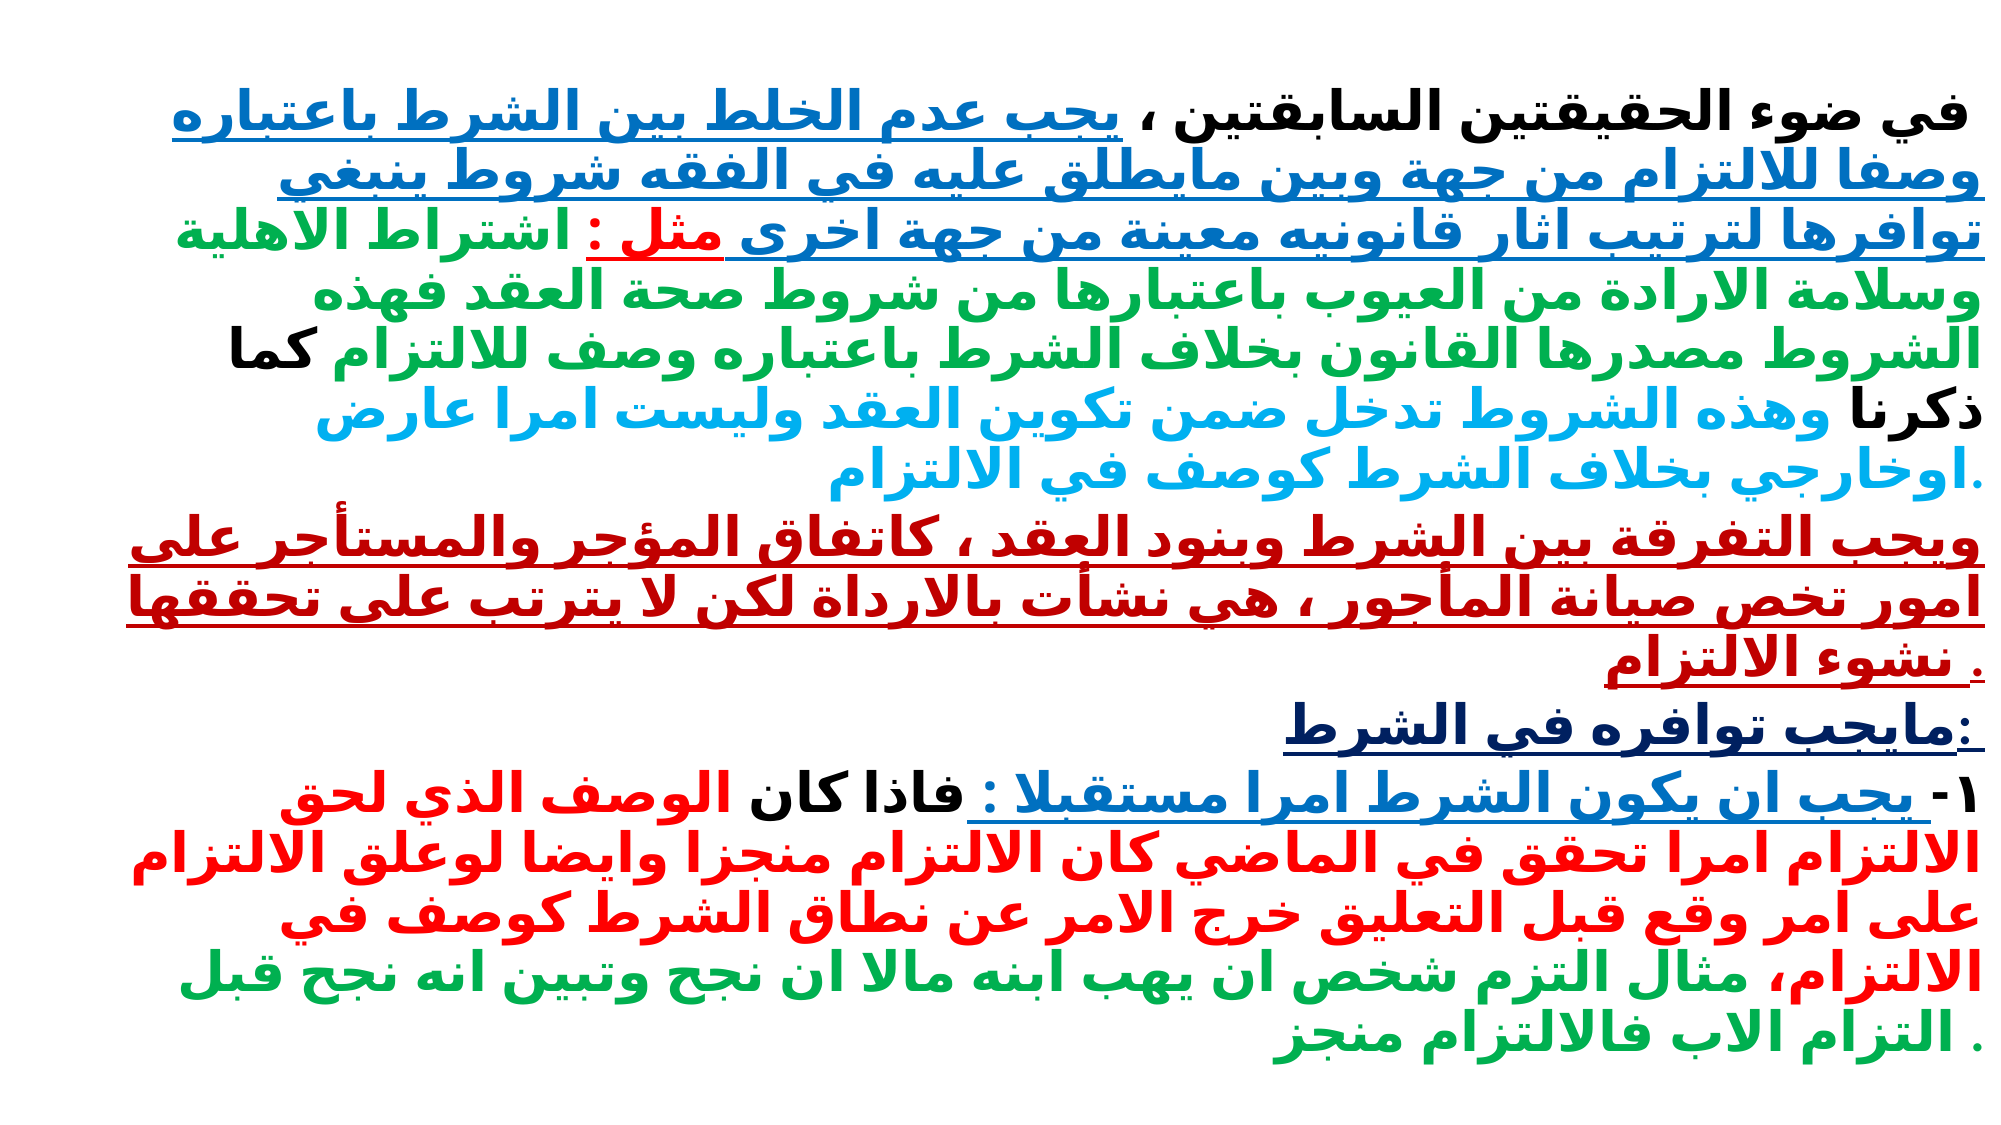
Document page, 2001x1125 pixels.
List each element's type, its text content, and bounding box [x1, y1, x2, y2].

list في ضوء الحقيقتين السابقتين ، يجب عدم الخلط بين الشرط باعتباره وصفا للالتزام من جهة وبين مايطلق عليه في الفقه شروط ينبغي توافرها لترتيب اثار قانونيه معينة من جهة اخرى مثل : اشتراط الاهلية وسلامة الارادة من العيوب باعتبارها من شروط صحة العقد فهذه الشروط مصدرها القانون بخلاف الشرط باعتباره وصف للالتزام كما ذكرنا وهذه الشروط تدخل ضمن تكوين العقد وليست امرا عارض اوخارجي بخلاف الشرط كوصف في الالتزام. ويجب التفرقة بين الشرط وبنود العقد ، كاتفاق المؤجر والمستأجر على امور تخص صيانة المأجور ، هي نشأت بالارداة لكن لا يترتب على تحققها نشوء الالتزام . مايجب توافره في الشرط: ١- يجب ان يكون الشرط امرا مستقبلا : فاذا كان الوصف الذي لحق الالتزام امرا تحقق في الماضي كان الالتزام منجزا وايضا لوعلق الالتزام على امر وقع قبل التعليق خرج الامر عن نطاق الشرط كوصف في الالتزام، مثال التزم شخص ان يهب ابنه مالا ان نجح وتبين انه نجح قبل التزام الاب فالالتزام منجز . [30, 0, 2000, 1085]
